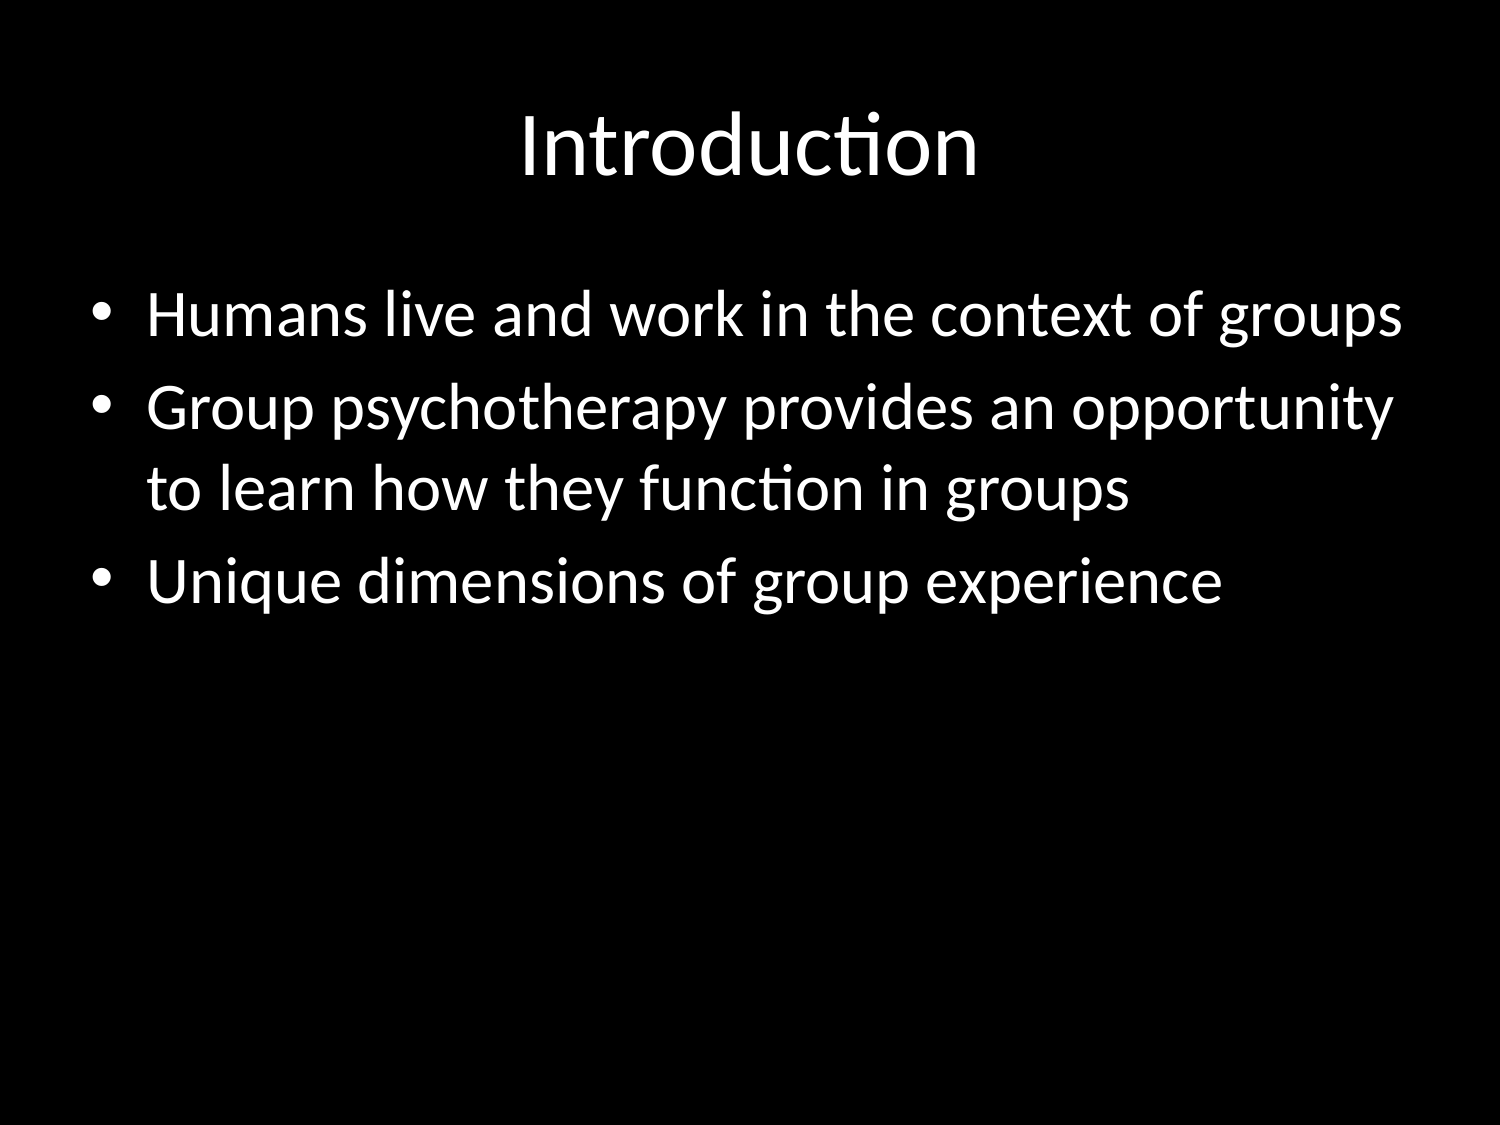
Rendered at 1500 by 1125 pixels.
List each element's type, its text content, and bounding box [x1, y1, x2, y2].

title Introduction [75, 45, 1425, 233]
list Humans live and work in the context of groups Group psychotherapy provides an opportunity to learn how they function in groups Unique dimensions of group experience [75, 262, 1425, 1005]
